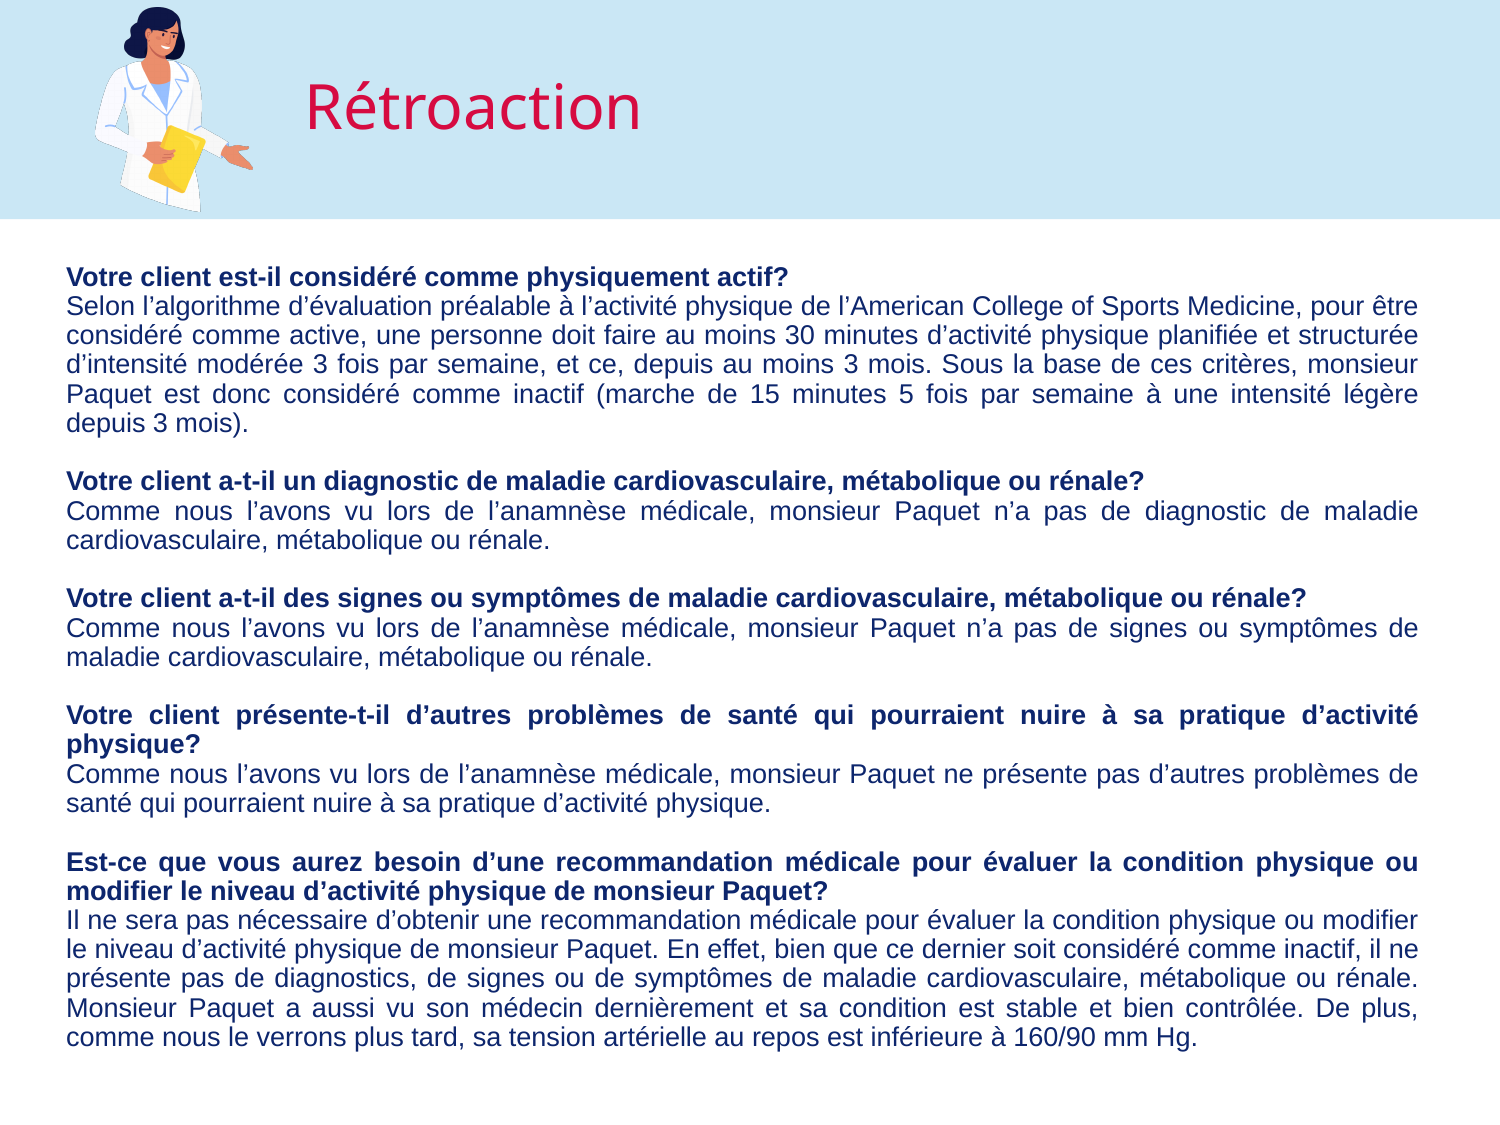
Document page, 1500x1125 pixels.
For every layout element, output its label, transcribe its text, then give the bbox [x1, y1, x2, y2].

list Votre client est-il considéré comme physiquement actif? Selon l’algorithme d’évaluation préalable à l’activité physique de l’American College of Sports Medicine, pour être considéré comme active, une personne doit faire au moins 30 minutes d’activité physique planifiée et structurée d’intensité modérée 3 fois par semaine, et ce, depuis au moins 3 mois. Sous la base de ces critères, monsieur Paquet est donc considéré comme inactif (marche de 15 minutes 5 fois par semaine à une intensité légère depuis 3 mois). Votre client a-t-il un diagnostic de maladie cardiovasculaire, métabolique ou rénale? Comme nous l’avons vu lors de l’anamnèse médicale, monsieur Paquet n’a pas de diagnostic de maladie cardiovasculaire, métabolique ou rénale. Votre client a-t-il des signes ou symptômes de maladie cardiovasculaire, métabolique ou rénale? Comme nous l’avons vu lors de l’anamnèse médicale, monsieur Paquet n’a pas de signes ou symptômes de maladie cardiovasculaire, métabolique ou rénale. Votre client présente-t-il d’autres problèmes de santé qui pourraient nuire à sa pratique d’activité physique? Comme nous l’avons vu lors de l’anamnèse médicale, monsieur Paquet ne présente pas d’autres problèmes de santé qui pourraient nuire à sa pratique d’activité physique. Est-ce que vous aurez besoin d’une recommandation médicale pour évaluer la condition physique ou modifier le niveau d’activité physique de monsieur Paquet? Il ne sera pas nécessaire d’obtenir une recommandation médicale pour évaluer la condition physique ou modifier le niveau d’activité physique de monsieur Paquet. En effet, bien que ce dernier soit considéré comme inactif, il ne présente pas de diagnostics, de signes ou de symptômes de maladie cardiovasculaire, métabolique ou rénale. Monsieur Paquet a aussi vu son médecin dernièrement et sa condition est stable et bien contrôlée. De plus, comme nous le verrons plus tard, sa tension artérielle au repos est inférieure à 160/90 mm Hg. [51, 247, 1433, 1103]
picture [95, 7, 253, 212]
